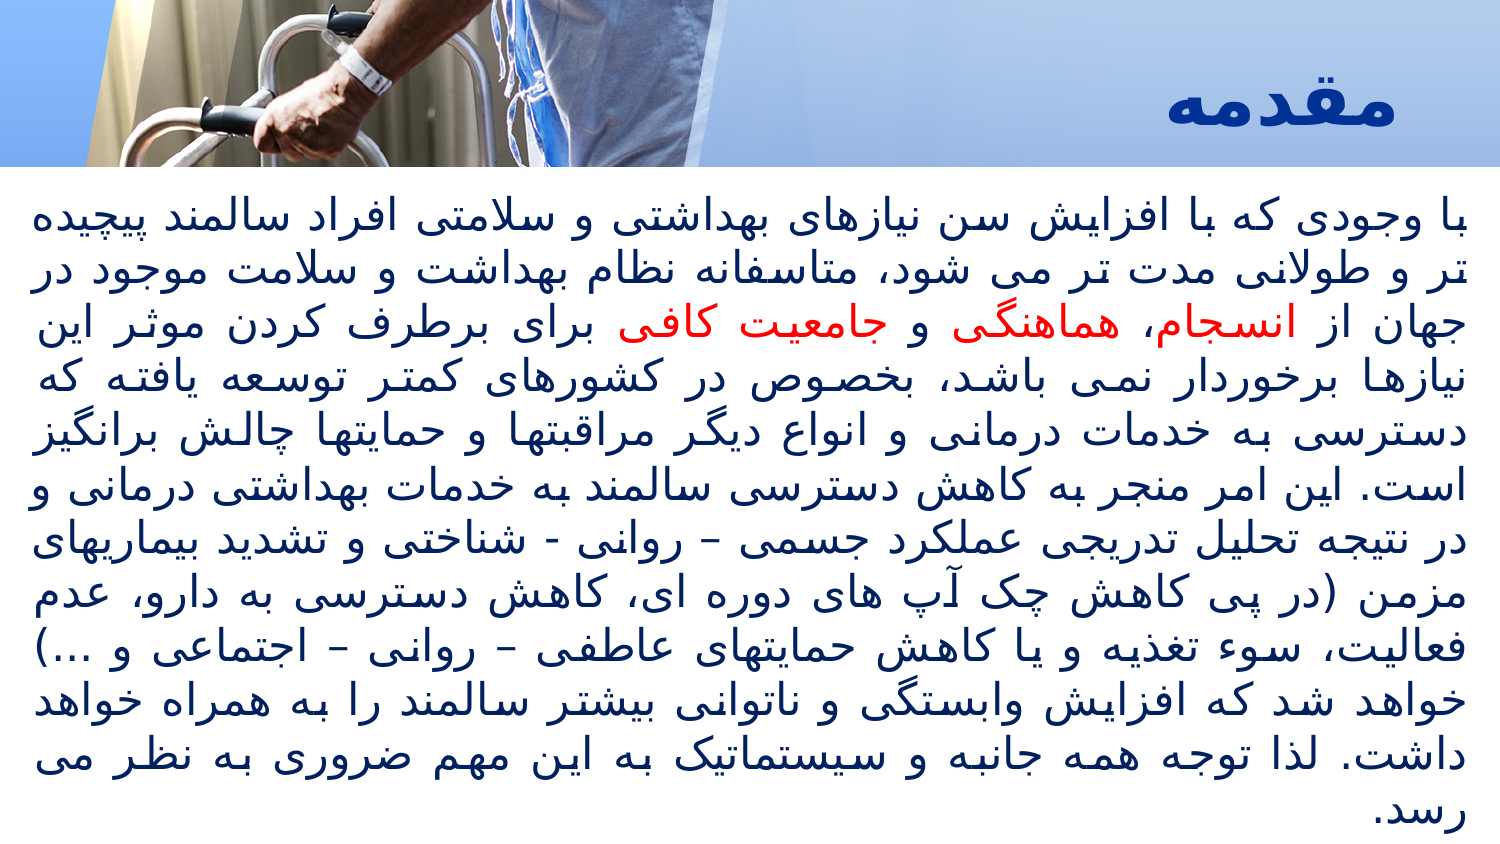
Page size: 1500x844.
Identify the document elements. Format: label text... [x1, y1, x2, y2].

picture [0, 0, 1500, 844]
list با وجودی که با افزایش سن نیازهای بهداشتی و سلامتی افراد سالمند پیچیده تر و طولانی مدت تر می شود، متاسفانه نظام بهداشت و سلامت موجود در جهان از انسجام، هماهنگی و جامعیت کافی برای برطرف کردن موثر این نیازها برخوردار نمی باشد، بخصوص در کشورهای کمتر توسعه یافته که دسترسی به خدمات درمانی و انواع دیگر مراقبتها و حمایتها چالش برانگیز است. این امر منجر به کاهش دسترسی سالمند به خدمات بهداشتی درمانی و در نتیجه تحلیل تدریجی عملکرد جسمی – روانی - شناختی و تشدید بیماریهای مزمن (در پی کاهش چک آپ های دوره ای، کاهش دسترسی به دارو، عدم فعالیت، سوء تغذیه و یا کاهش حمایتهای عاطفی – روانی – اجتماعی و ...) خواهد شد که افزایش وابستگی و ناتوانی بیشتر سالمند را به همراه خواهد داشت. لذا توجه همه جانبه و سیستماتیک به این مهم ضروری به نظر می رسد. [15, 177, 1484, 844]
title مقدمه [87, 32, 1416, 158]
